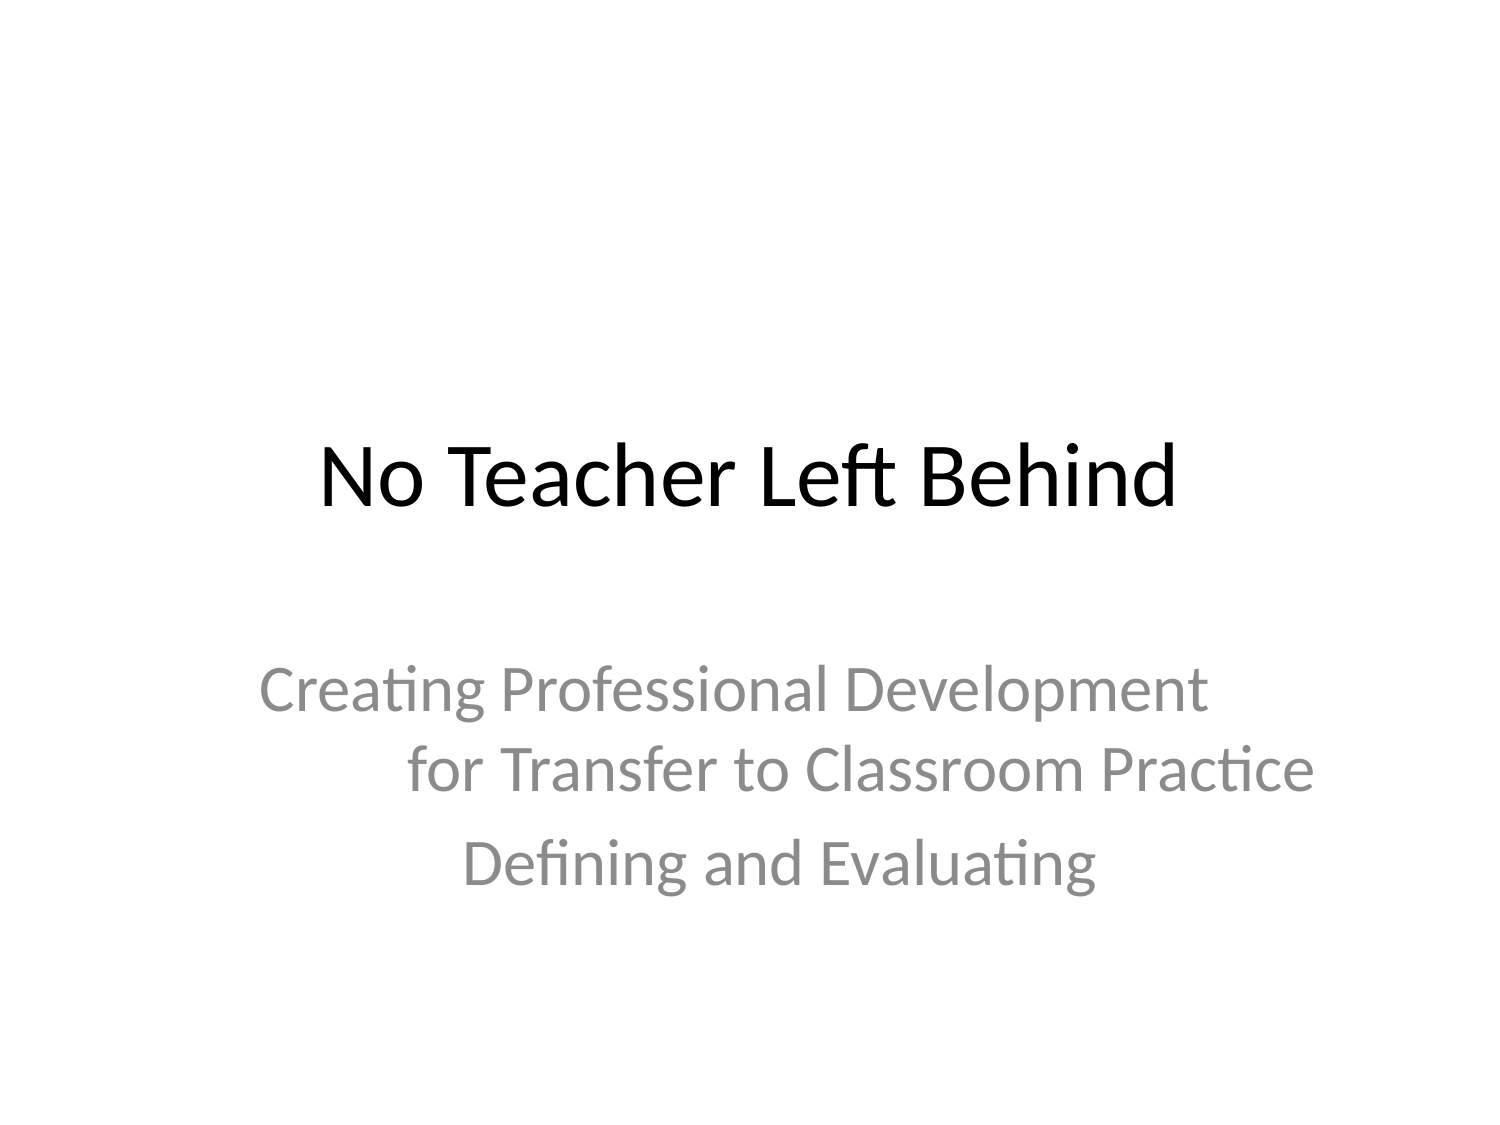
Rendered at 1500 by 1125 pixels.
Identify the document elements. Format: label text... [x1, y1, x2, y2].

subtitle Creating Professional Development for Transfer to Classroom Practice Defining and Evaluating [225, 637, 1350, 925]
title No Teacher Left Behind [112, 349, 1388, 591]
